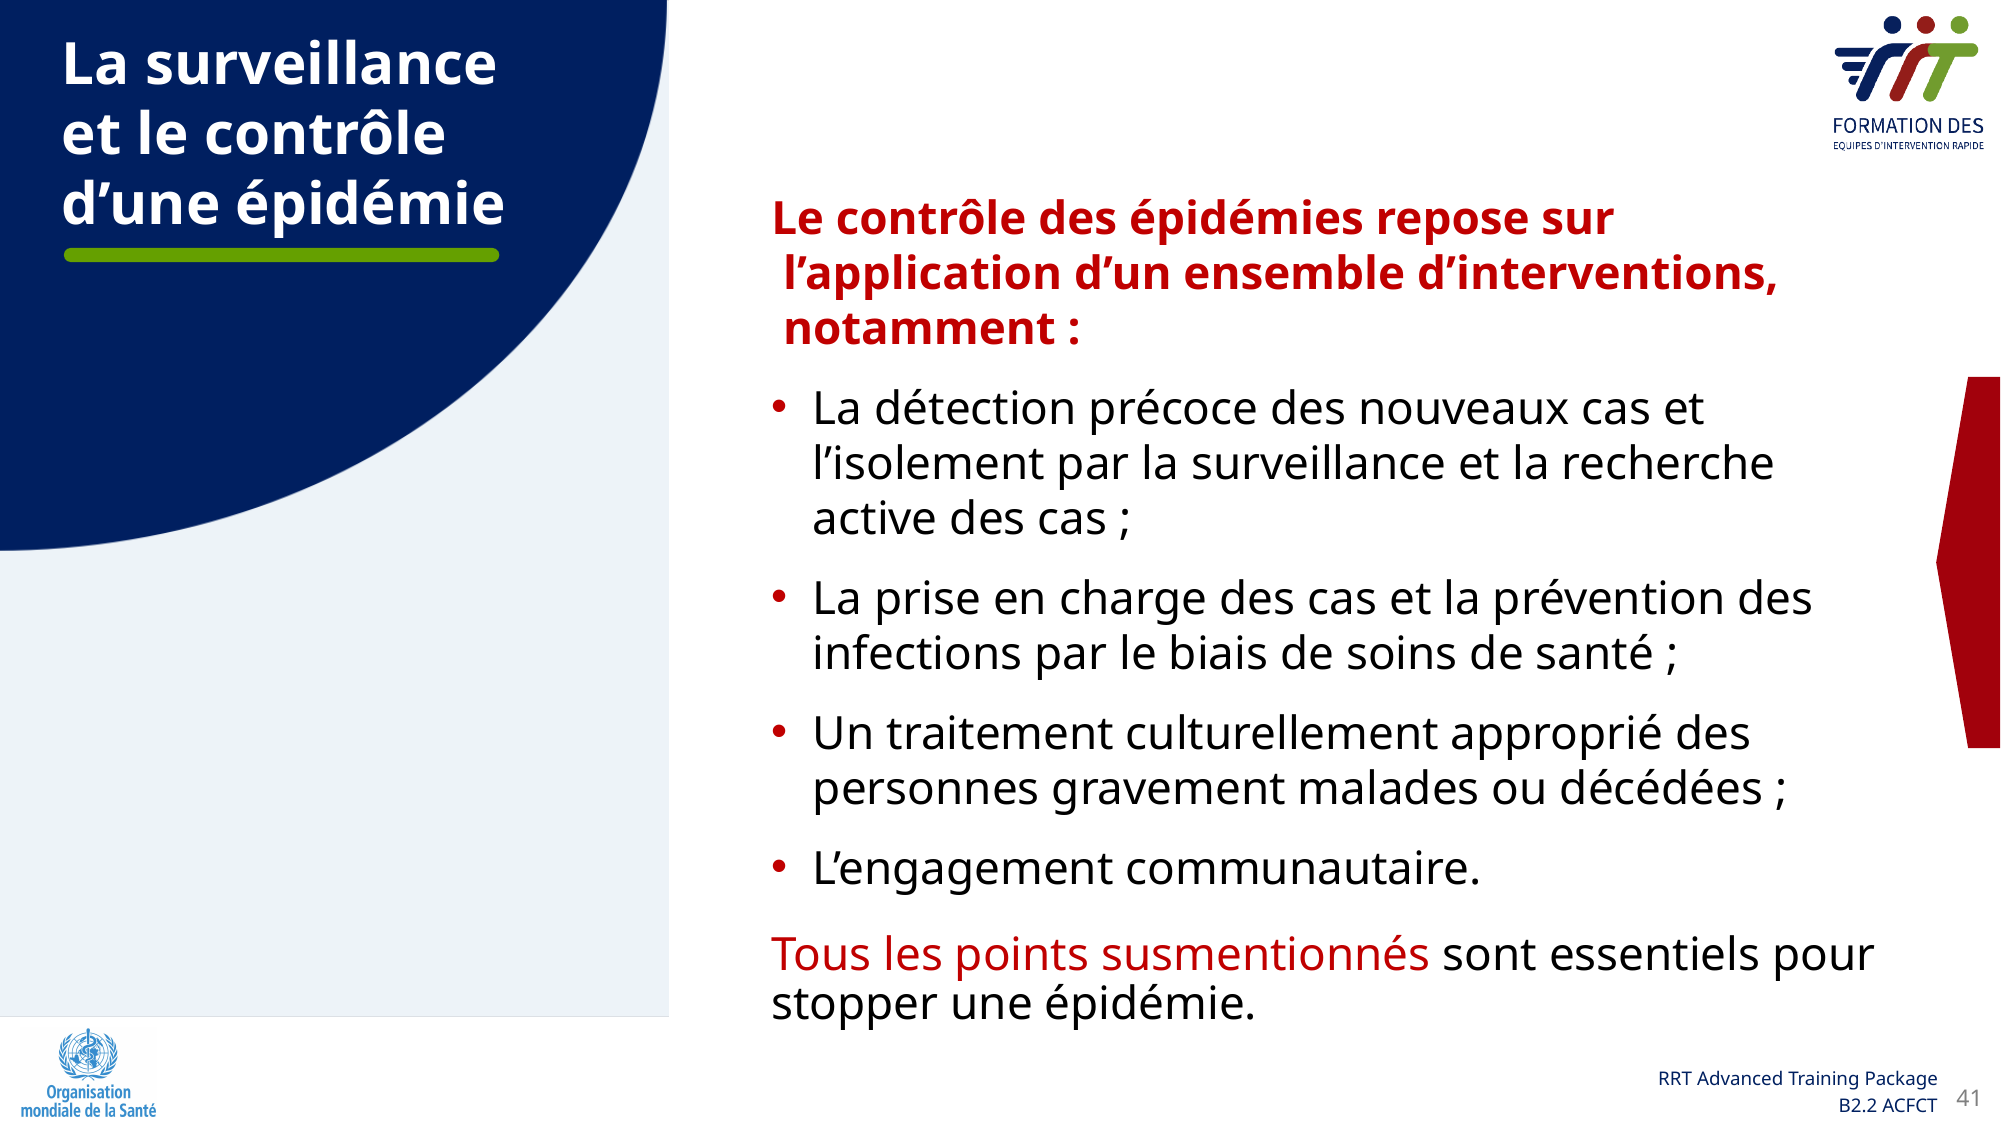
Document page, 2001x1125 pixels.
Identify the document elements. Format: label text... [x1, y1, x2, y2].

picture [0, 0, 669, 1018]
picture [1833, 15, 1984, 151]
picture [20, 1027, 157, 1118]
list Le contrôle des épidémies repose sur l’application d’un ensemble d’interventions, notamment : La détection précoce des nouveaux cas et l’isolement par la surveillance et la recherche active des cas ; La prise en charge des cas et la prévention des infections par le biais de soins de santé ; Un traitement culturellement approprié des personnes gravement malades ou décédées ; L’engagement communautaire. Tous les points susmentionnés sont essentiels pour stopper une épidémie. [763, 180, 1887, 945]
text_box La surveillance et le contrôle d’une épidémie [47, 19, 536, 244]
